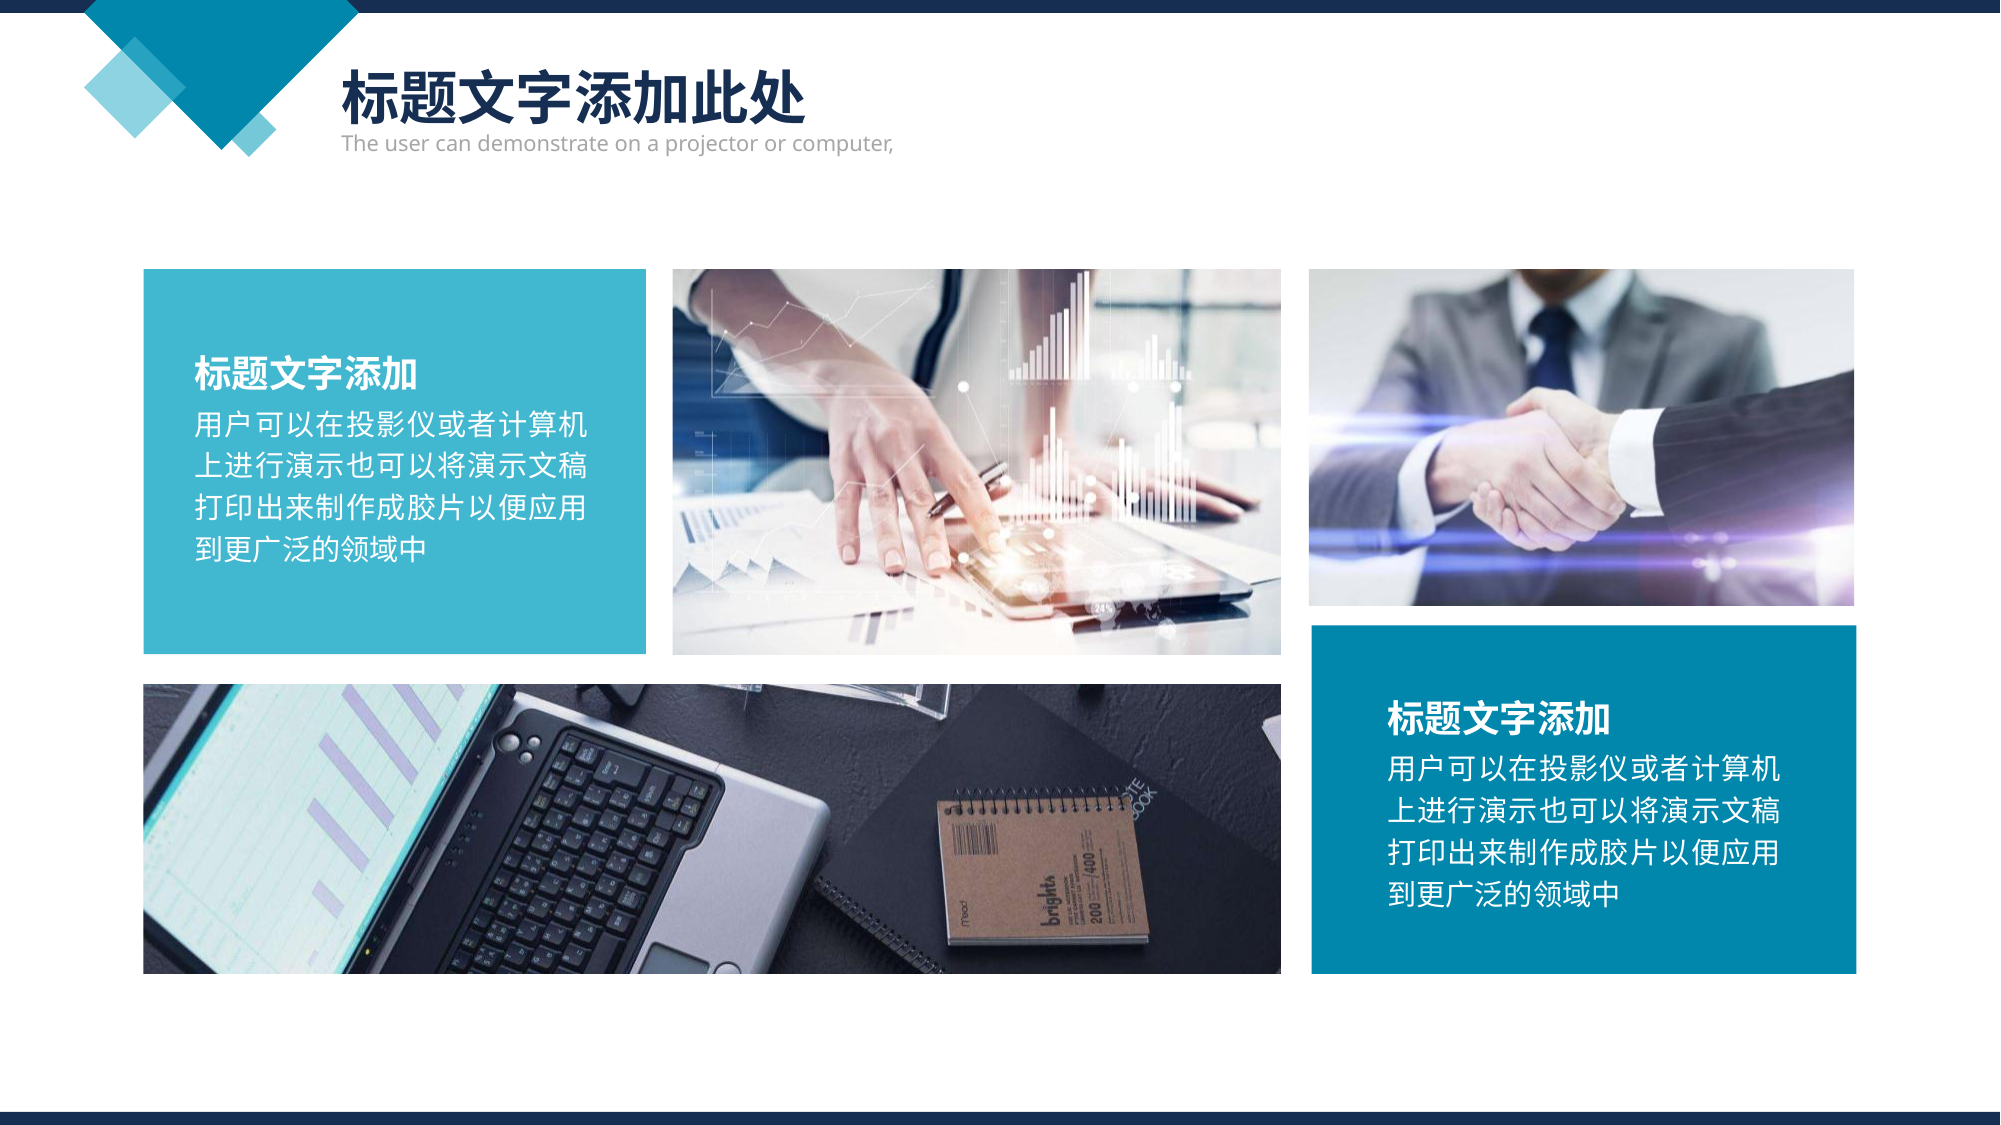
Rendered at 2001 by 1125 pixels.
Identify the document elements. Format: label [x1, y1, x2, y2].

text_box [1311, 625, 1857, 974]
picture [1308, 269, 1855, 606]
text_box [143, 269, 646, 655]
picture [672, 269, 1281, 655]
picture [143, 684, 1281, 974]
text_box [326, 43, 1648, 165]
